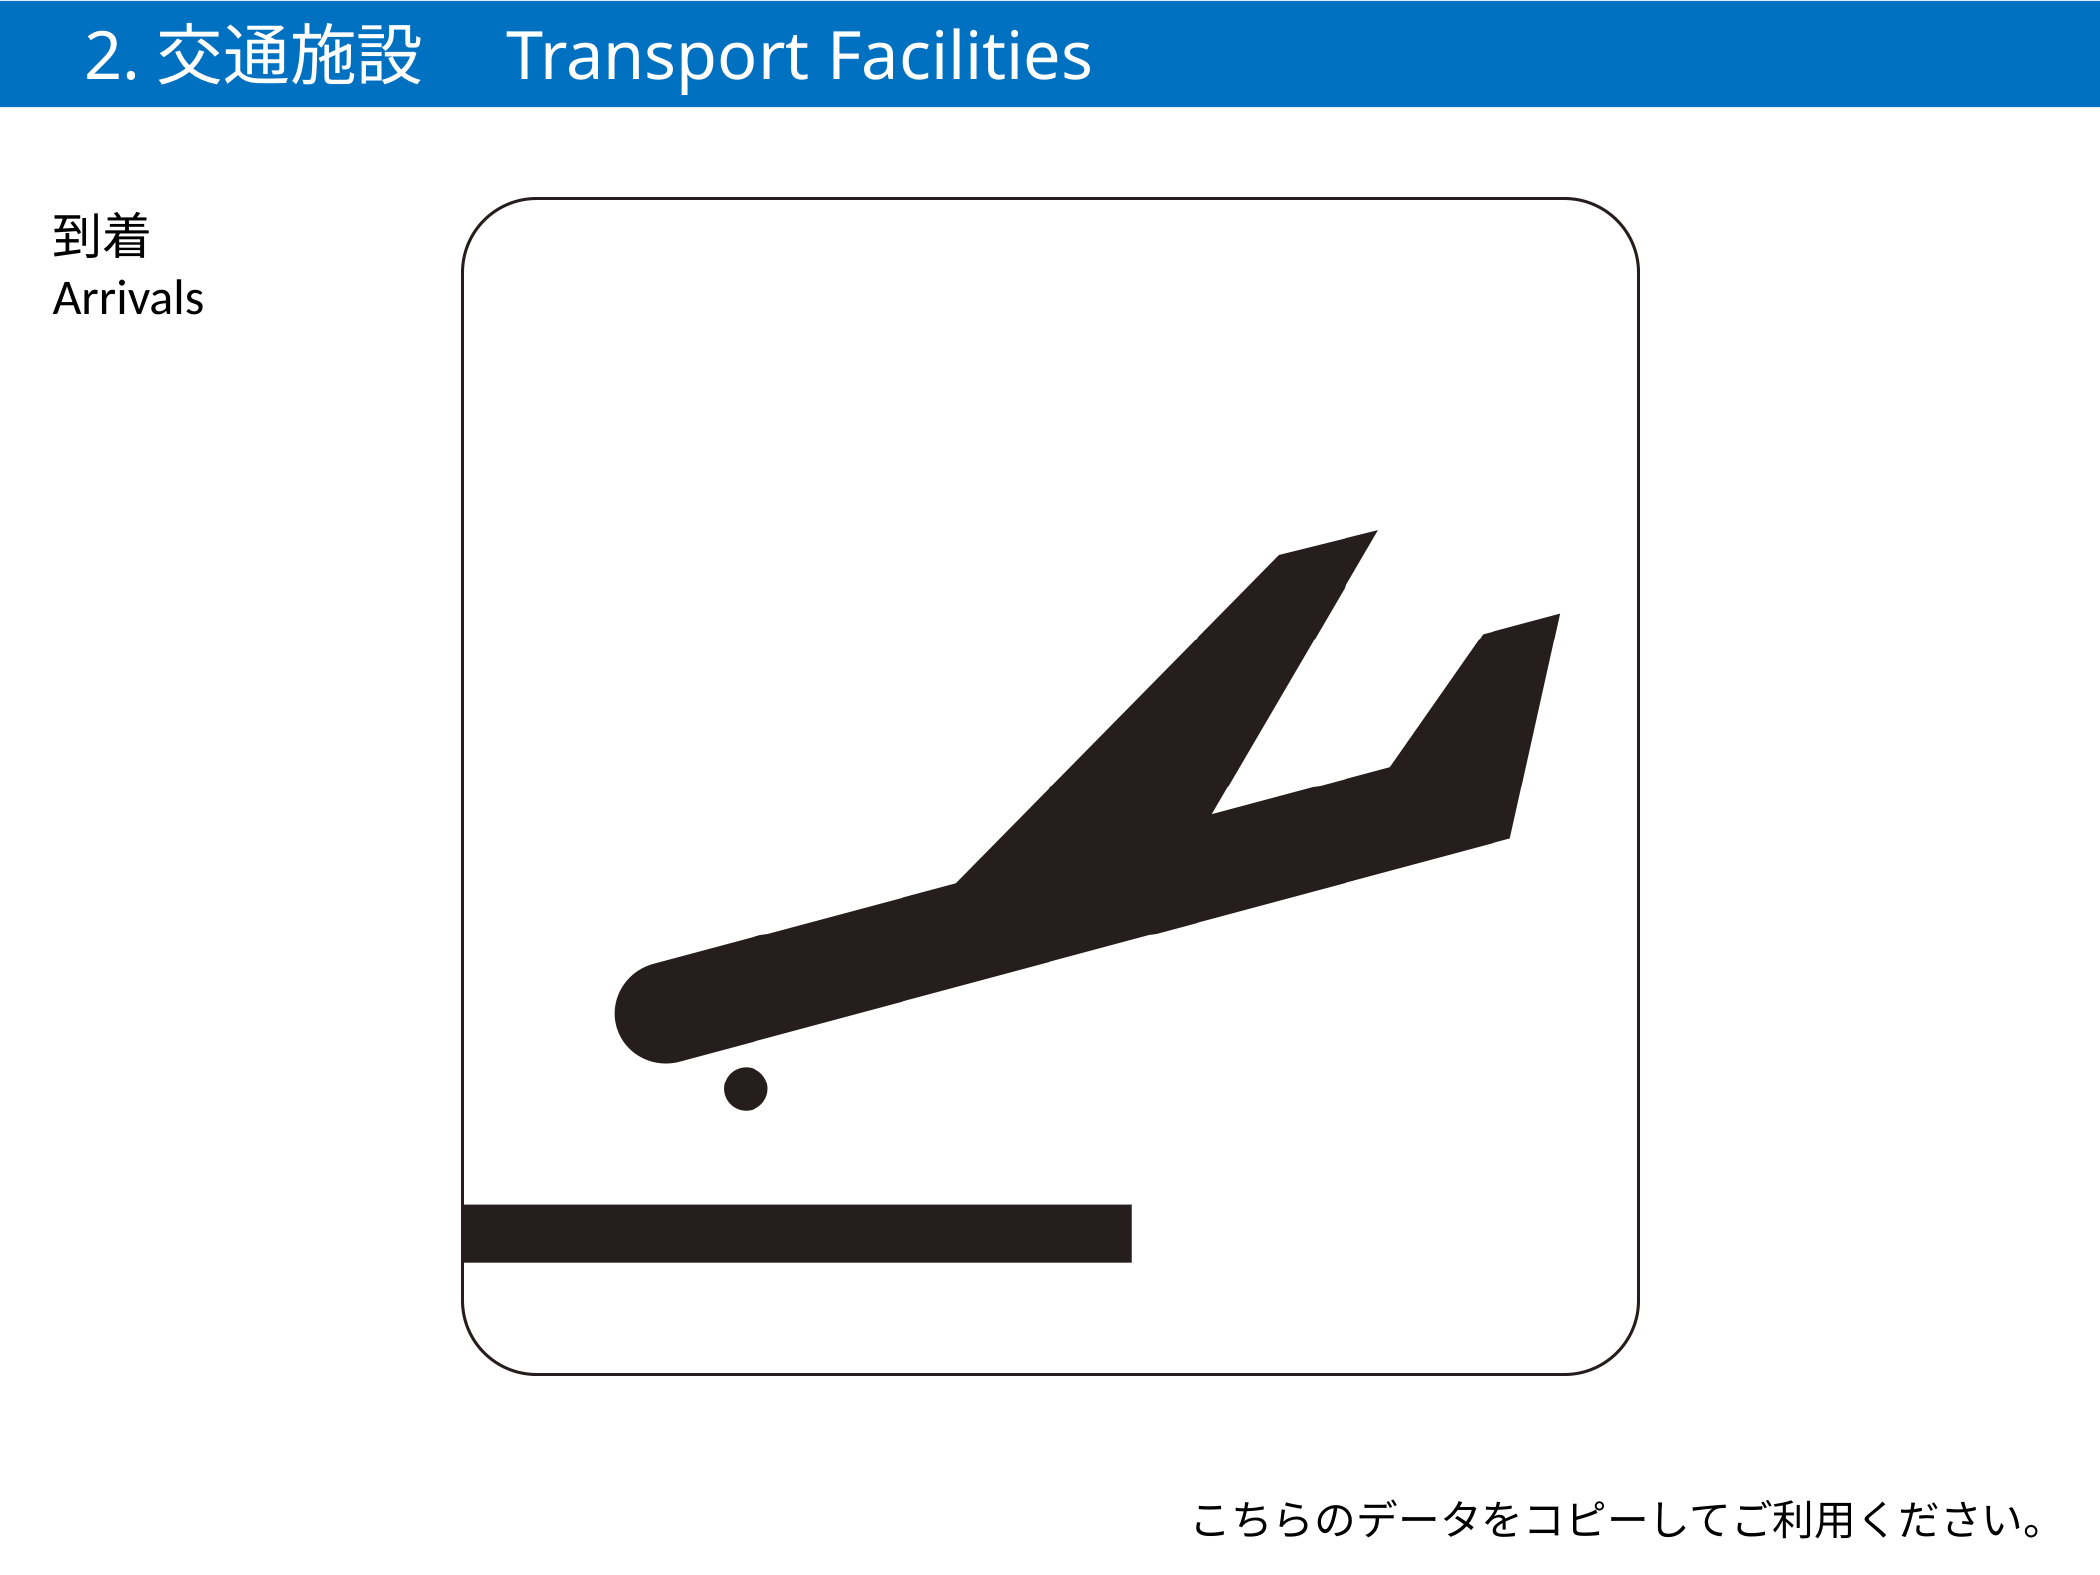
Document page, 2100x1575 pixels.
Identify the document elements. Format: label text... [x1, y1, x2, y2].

text_box こちらのデータをコピーしてご利用ください。 [1174, 1486, 2081, 1552]
text_box [0, 0, 2100, 108]
picture [459, 196, 1641, 1378]
text_box 2.交通施設 Transport Facilities [69, 5, 1110, 101]
text_box 到着 Arrivals [37, 196, 220, 332]
